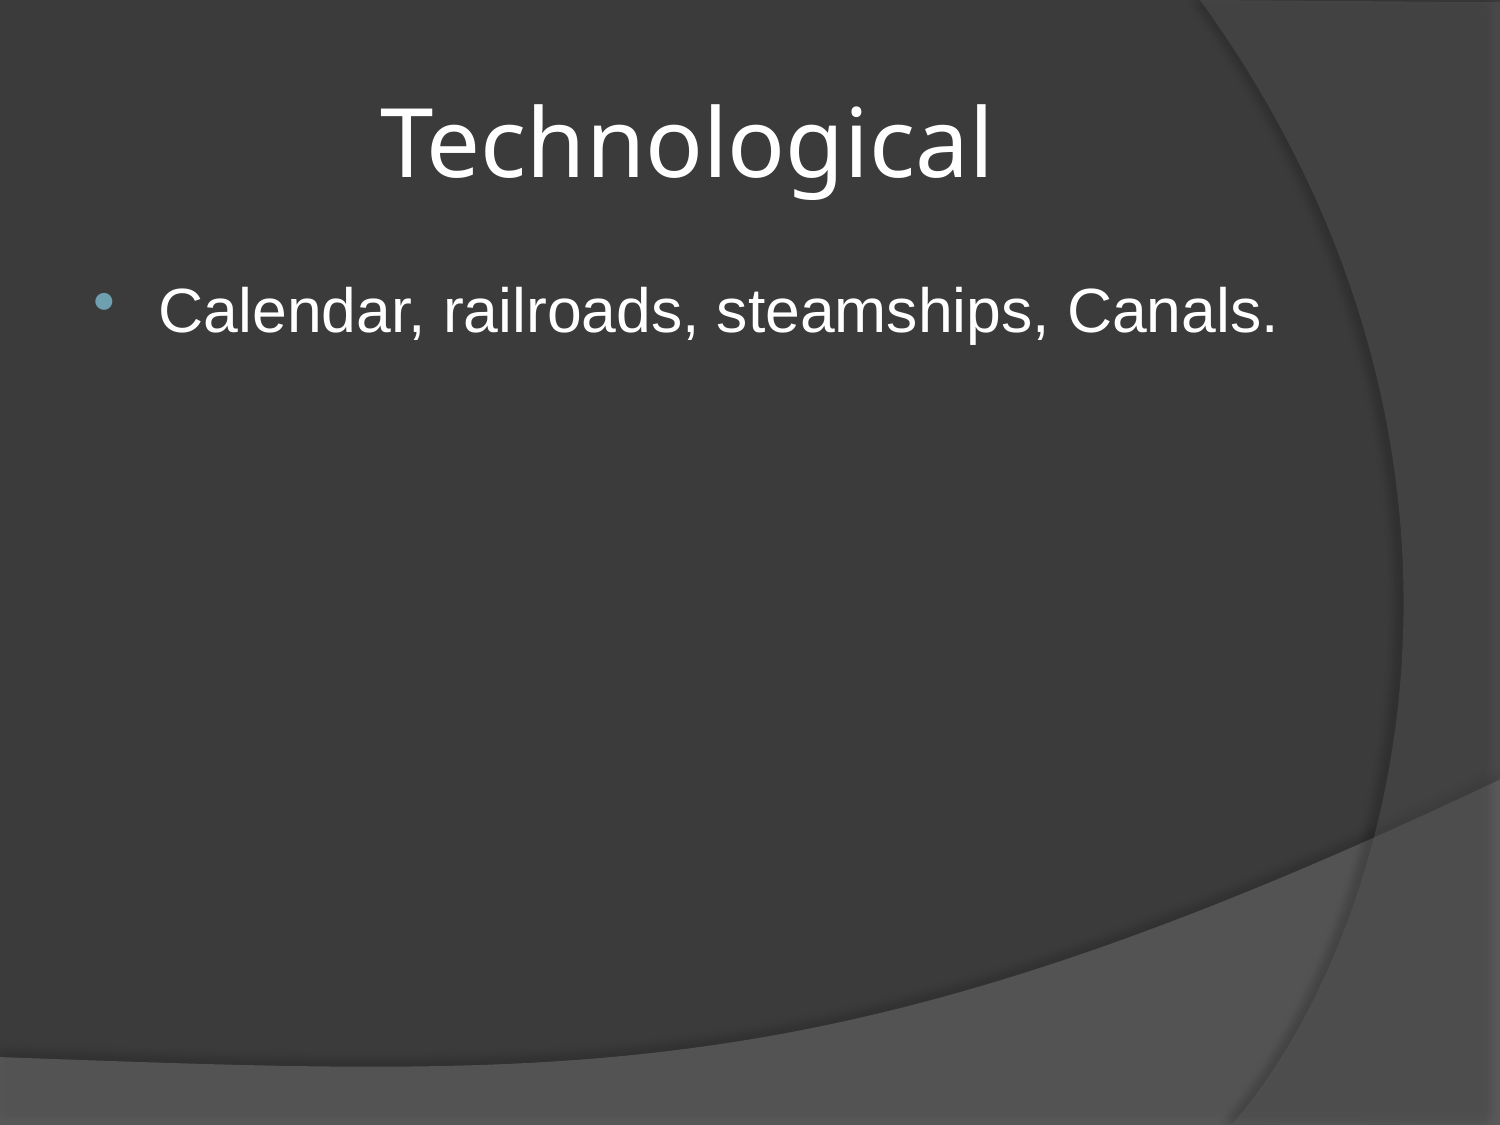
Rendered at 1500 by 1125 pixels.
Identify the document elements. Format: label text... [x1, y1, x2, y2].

list Calendar, railroads, steamships, Canals. [75, 262, 1300, 1005]
title Technological [75, 45, 1300, 233]
